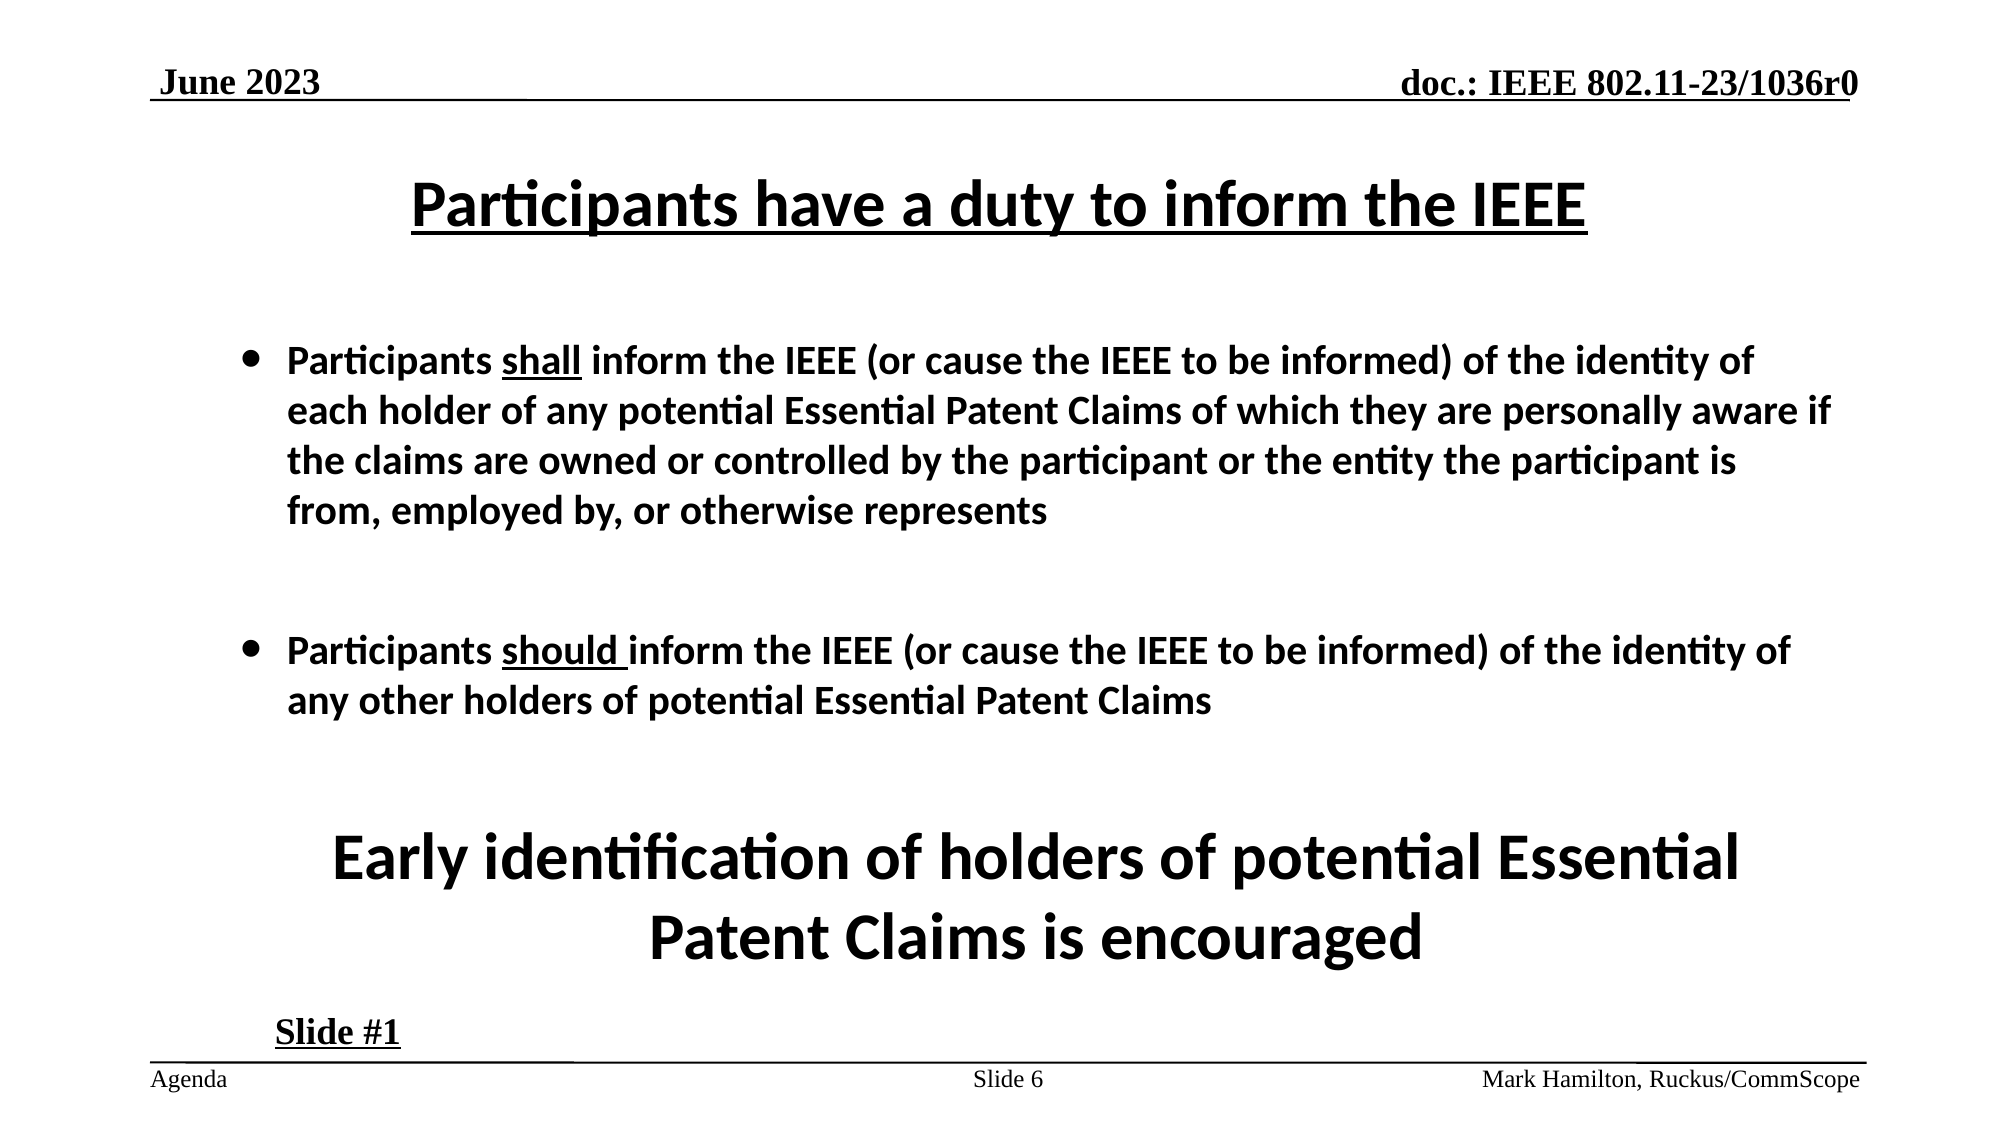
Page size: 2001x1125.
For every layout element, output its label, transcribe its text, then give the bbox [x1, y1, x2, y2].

text_box Slide #1 [260, 999, 417, 1060]
slide_number Slide 6 [950, 1061, 1067, 1123]
list Participants shall inform the IEEE (or cause the IEEE to be informed) of the identity of each holder of any potential Essential Patent Claims of which they are personally aware if the claims are owned or controlled by the participant or the entity the participant is from, employed by, or otherwise represents Participants should inform the IEEE (or cause the IEEE to be informed) of the identity of any other holders of potential Essential Patent Claims Early identification of holders of potential Essential Patent Claims is encouraged [149, 324, 1850, 1000]
title Participants have a duty to inform the IEEE [149, 112, 1850, 288]
